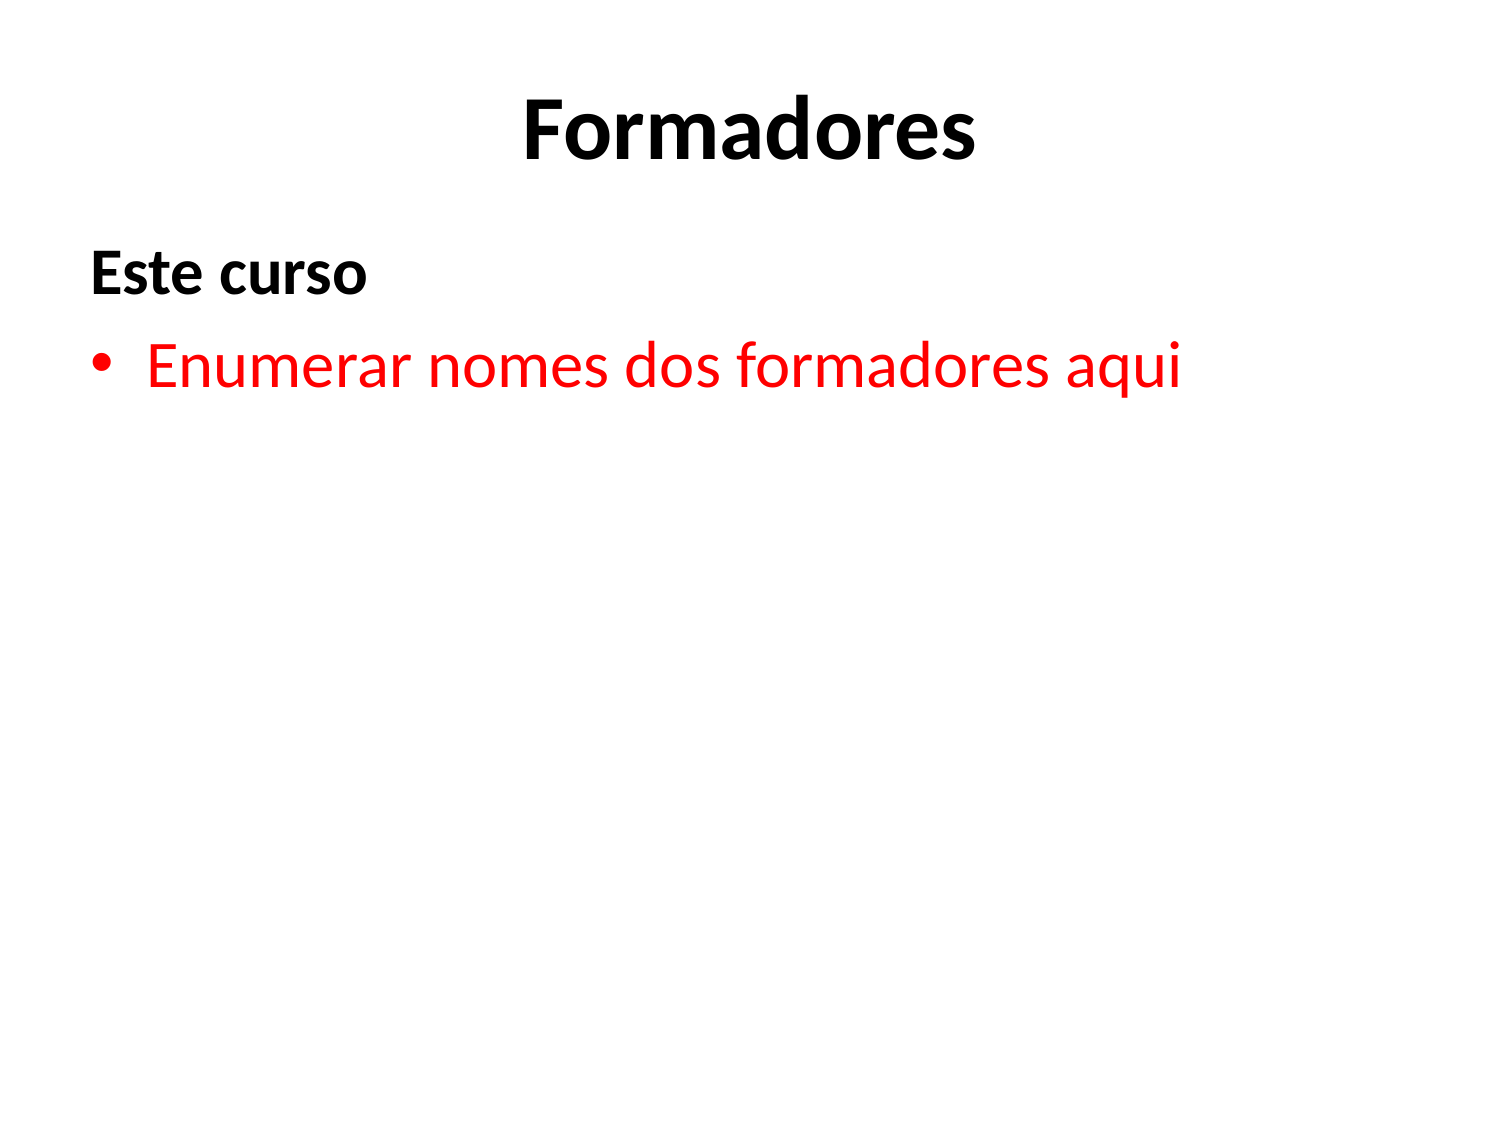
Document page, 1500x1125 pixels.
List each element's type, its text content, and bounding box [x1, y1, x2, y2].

title Formadores [75, 45, 1425, 201]
list Este curso Enumerar nomes dos formadores aqui [75, 219, 1462, 1100]
